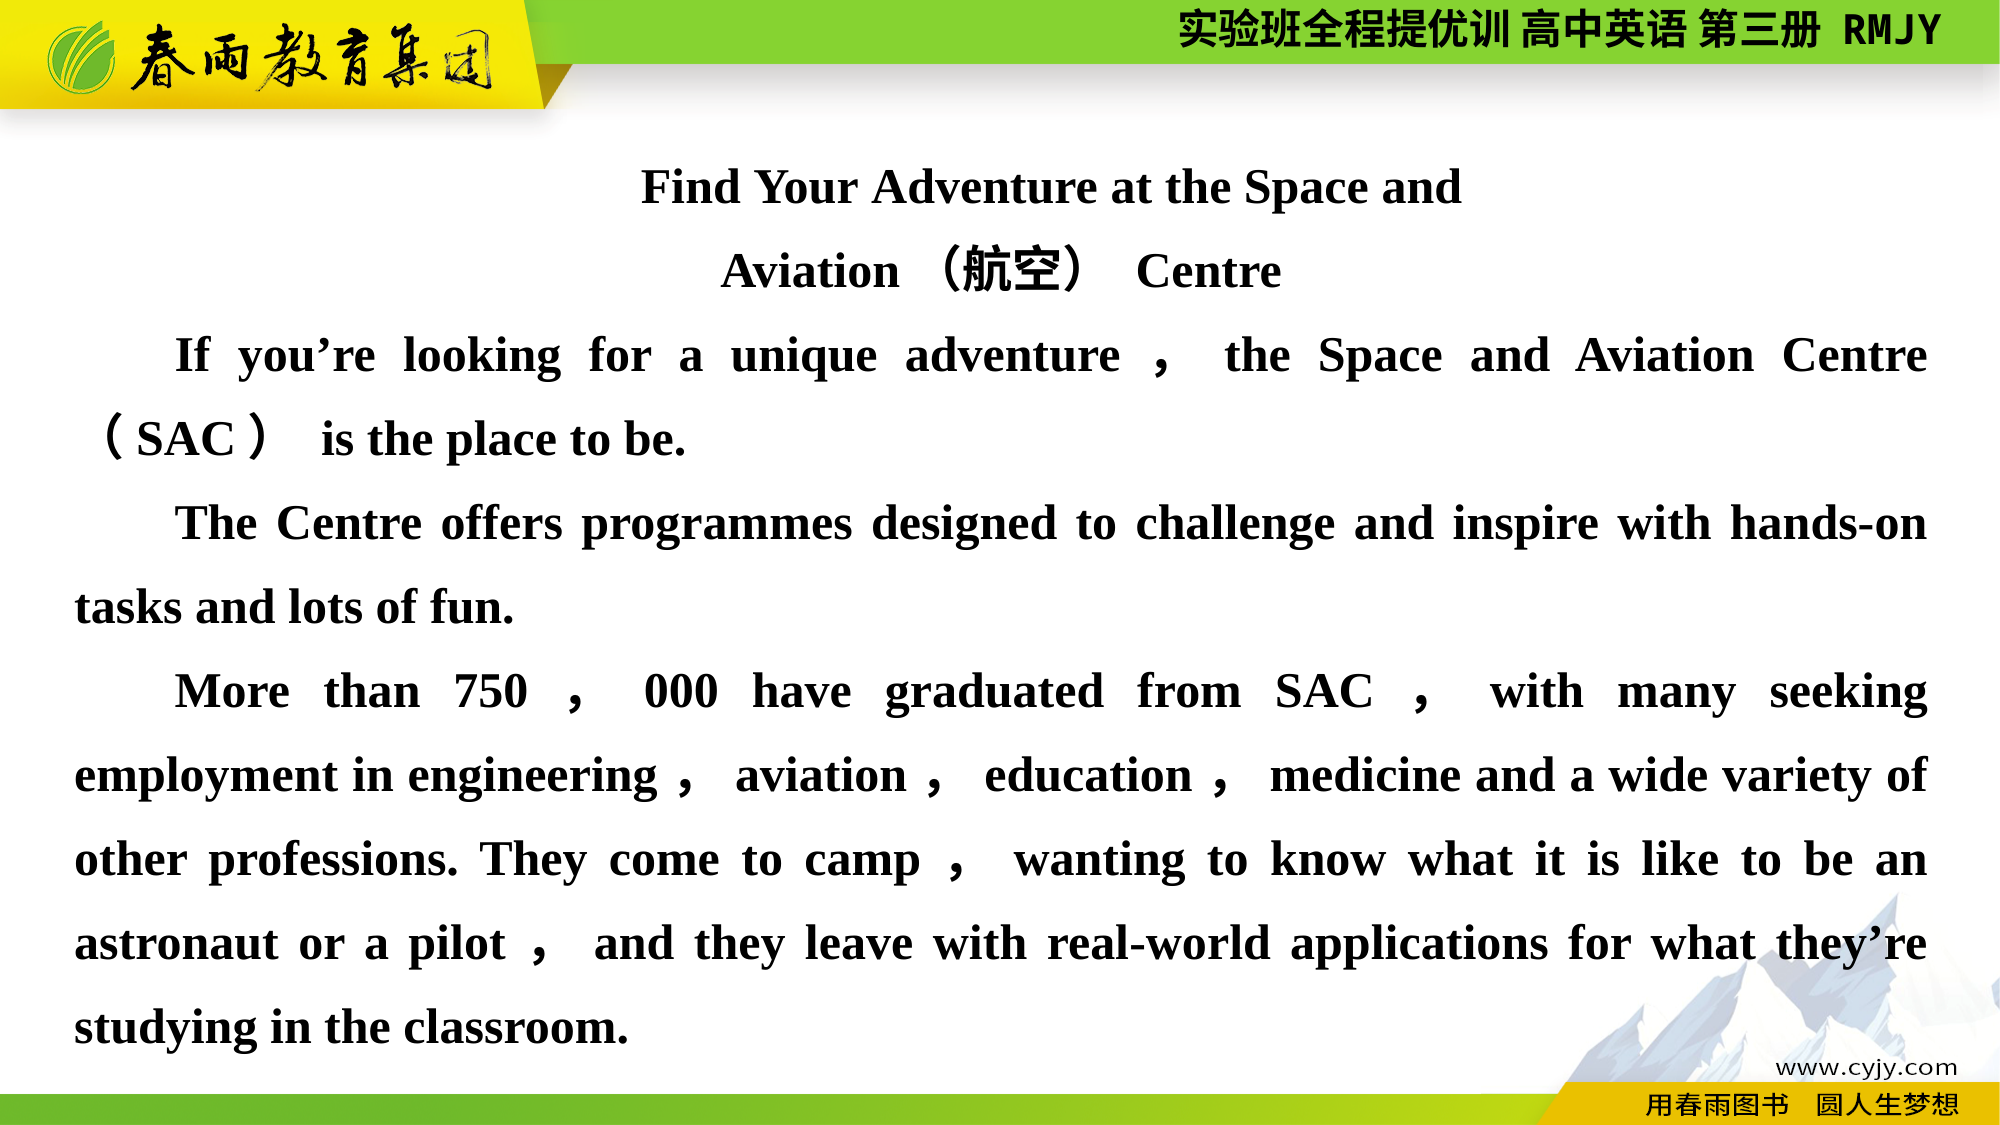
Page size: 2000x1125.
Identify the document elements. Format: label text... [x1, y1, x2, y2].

picture [0, 0, 2000, 1125]
list Find Your Adventure at the Space and Aviation（航空） Centre If you’re looking for a unique adventure，the Space and Aviation Centre （SAC） is the place to be. The Centre offers programmes designed to challenge and inspire with hands-on tasks and lots of fun. More than 750，000 have graduated from SAC，with many seeking employment in engineering，aviation，education，medicine and a wide variety of other professions. They come to camp，wanting to know what it is like to be an astronaut or a pilot，and they leave with real-world applications for what they’re studying in the classroom. [59, 122, 1944, 1062]
